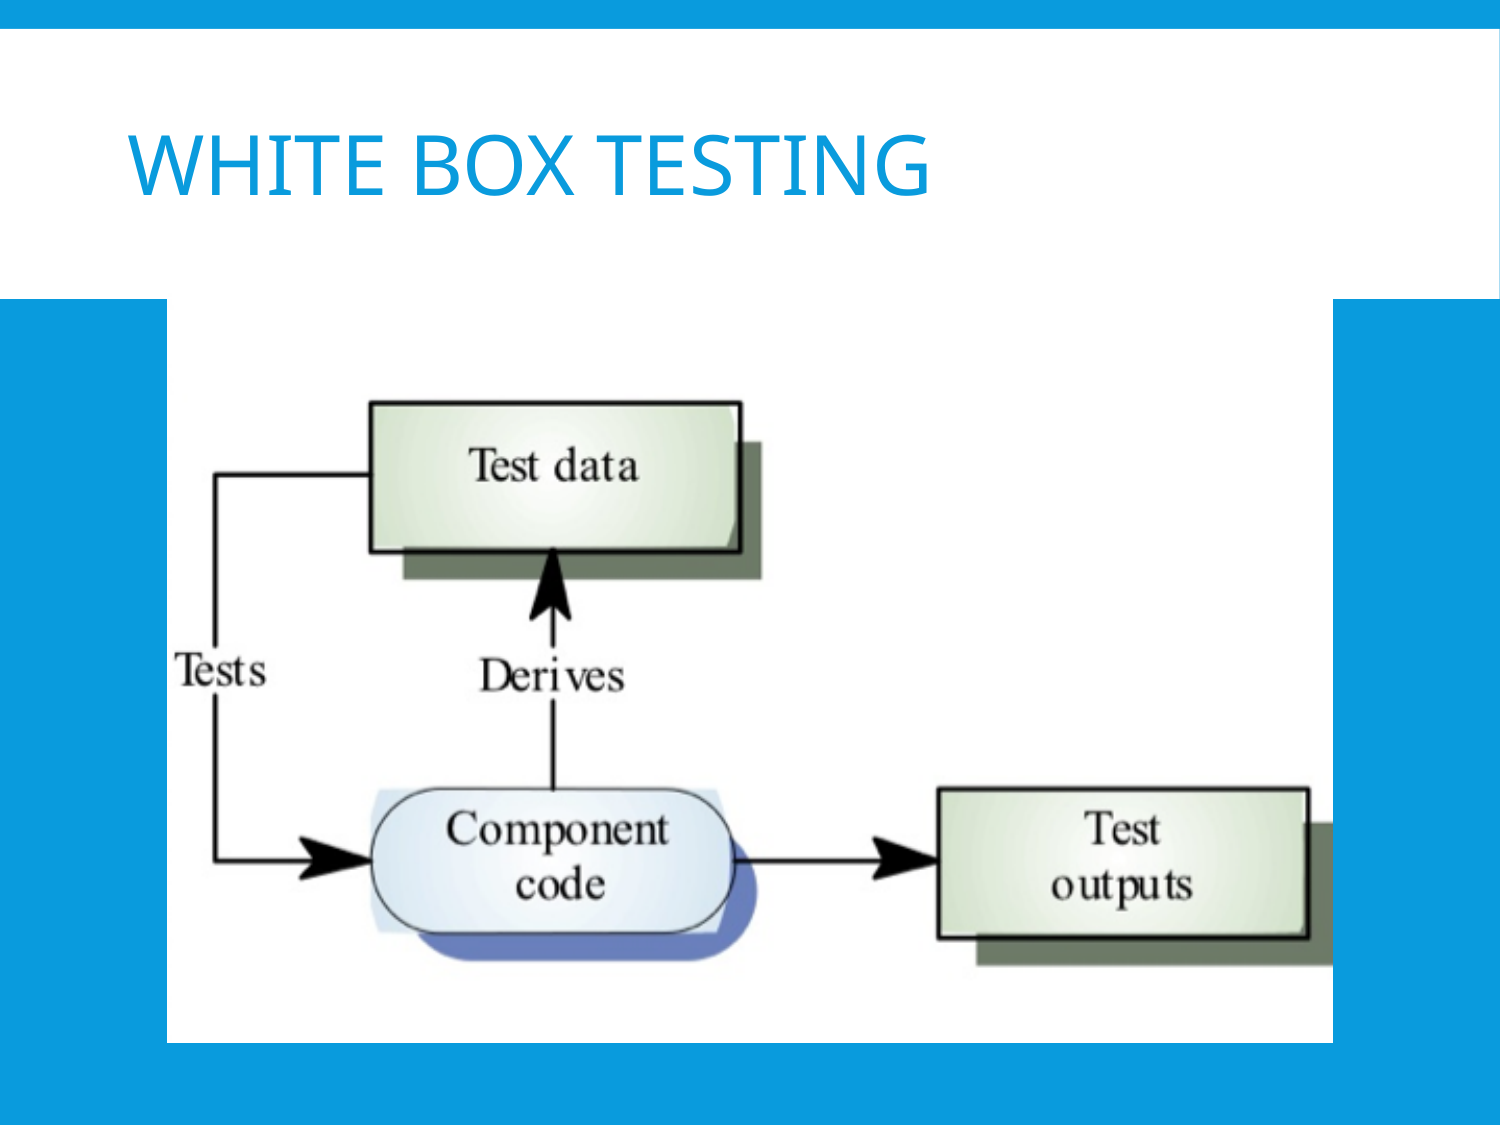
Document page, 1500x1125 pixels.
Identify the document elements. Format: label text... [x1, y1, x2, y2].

title White box testing [112, 46, 1388, 294]
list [167, 282, 1333, 1043]
